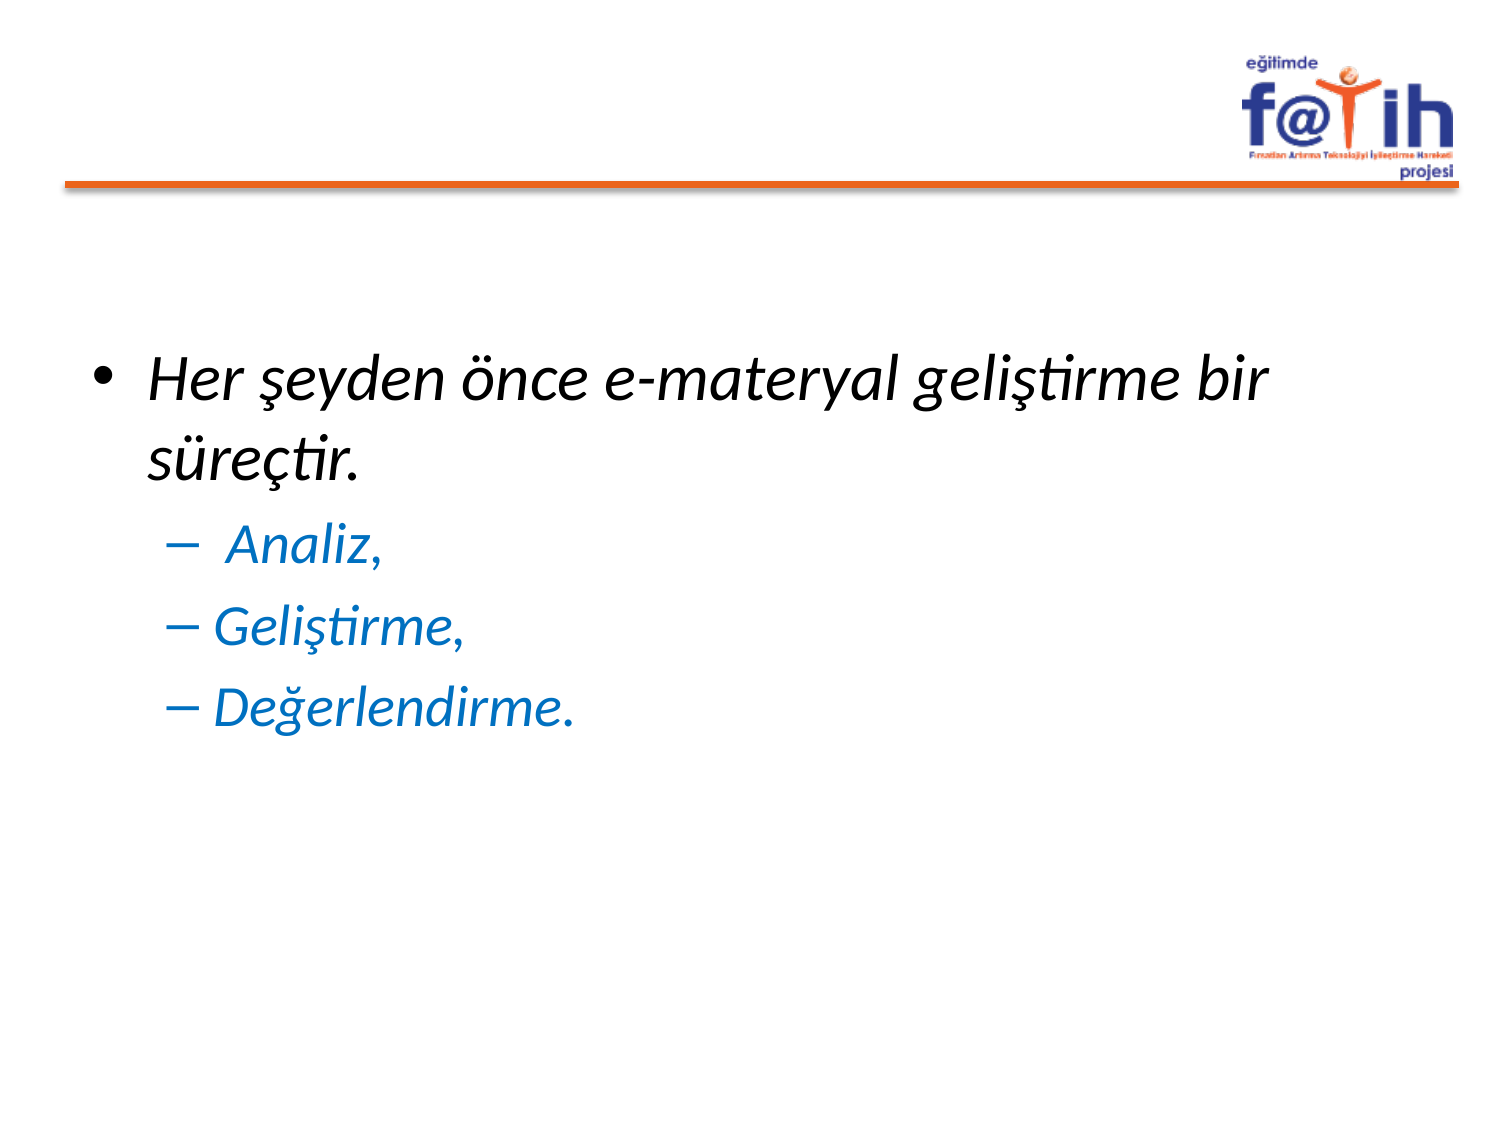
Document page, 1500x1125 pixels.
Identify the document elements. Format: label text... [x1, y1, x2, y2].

list Her şeyden önce e-materyal geliştirme bir süreçtir. Analiz, Geliştirme, Değerlendirme. [76, 326, 1376, 835]
picture [1242, 54, 1453, 182]
